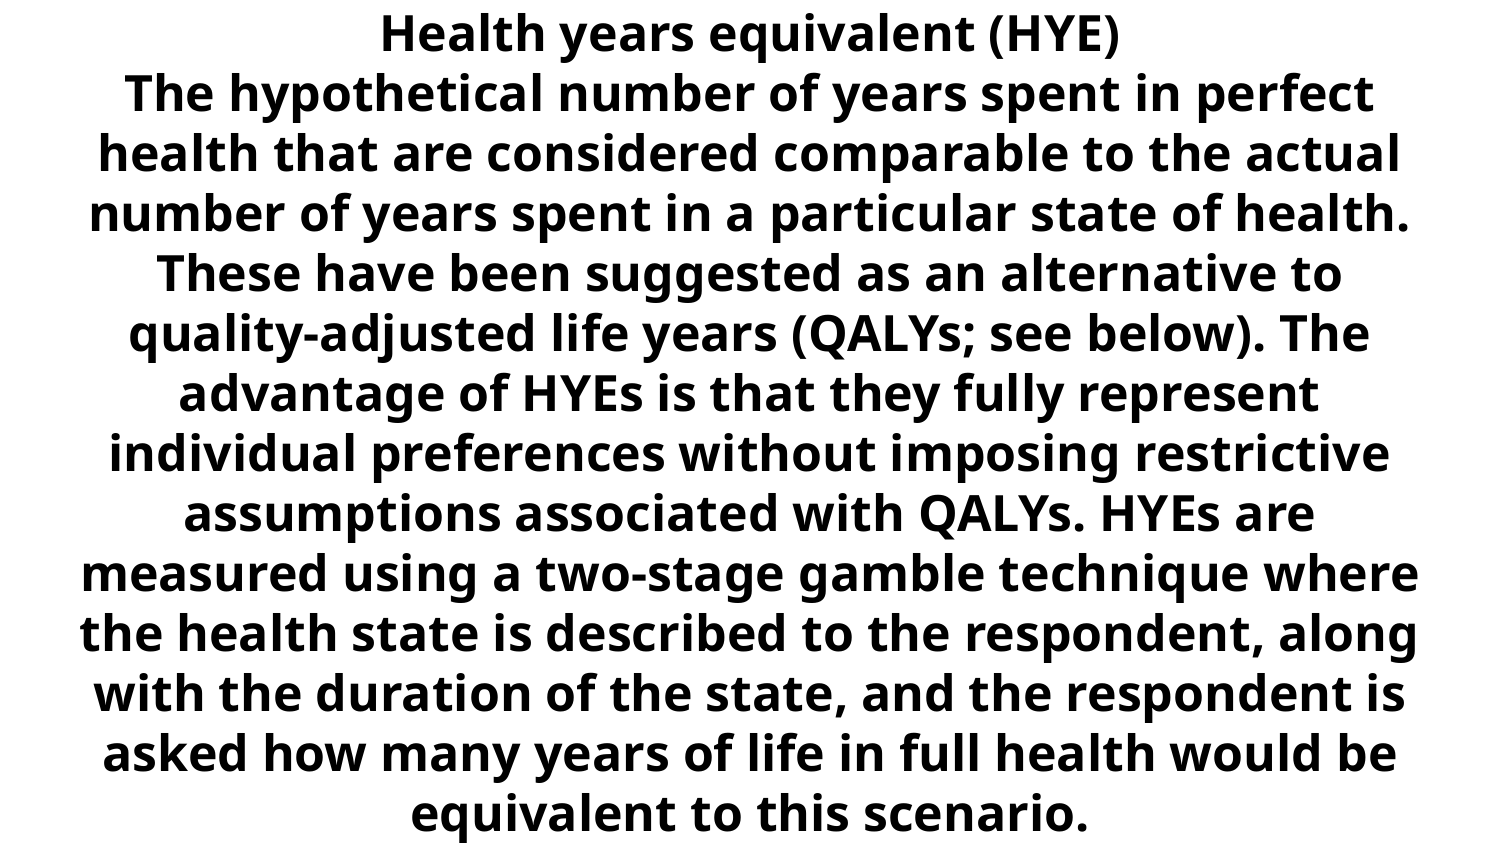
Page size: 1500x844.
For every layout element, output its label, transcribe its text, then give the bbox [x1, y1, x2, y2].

title Health years equivalent (HYE) The hypothetical number of years spent in perfect health that are considered comparable to the actual number of years spent in a particular state of health. These have been suggested as an alternative to quality-adjusted life years (QALYs; see below). The advantage of HYEs is that they fully represent individual preferences without imposing restrictive assumptions associated with QALYs. HYEs are measured using a two-stage gamble technique where the health state is described to the respondent, along with the duration of the state, and the respondent is asked how many years of life in full health would be equivalent to this scenario. [51, 352, 1449, 491]
